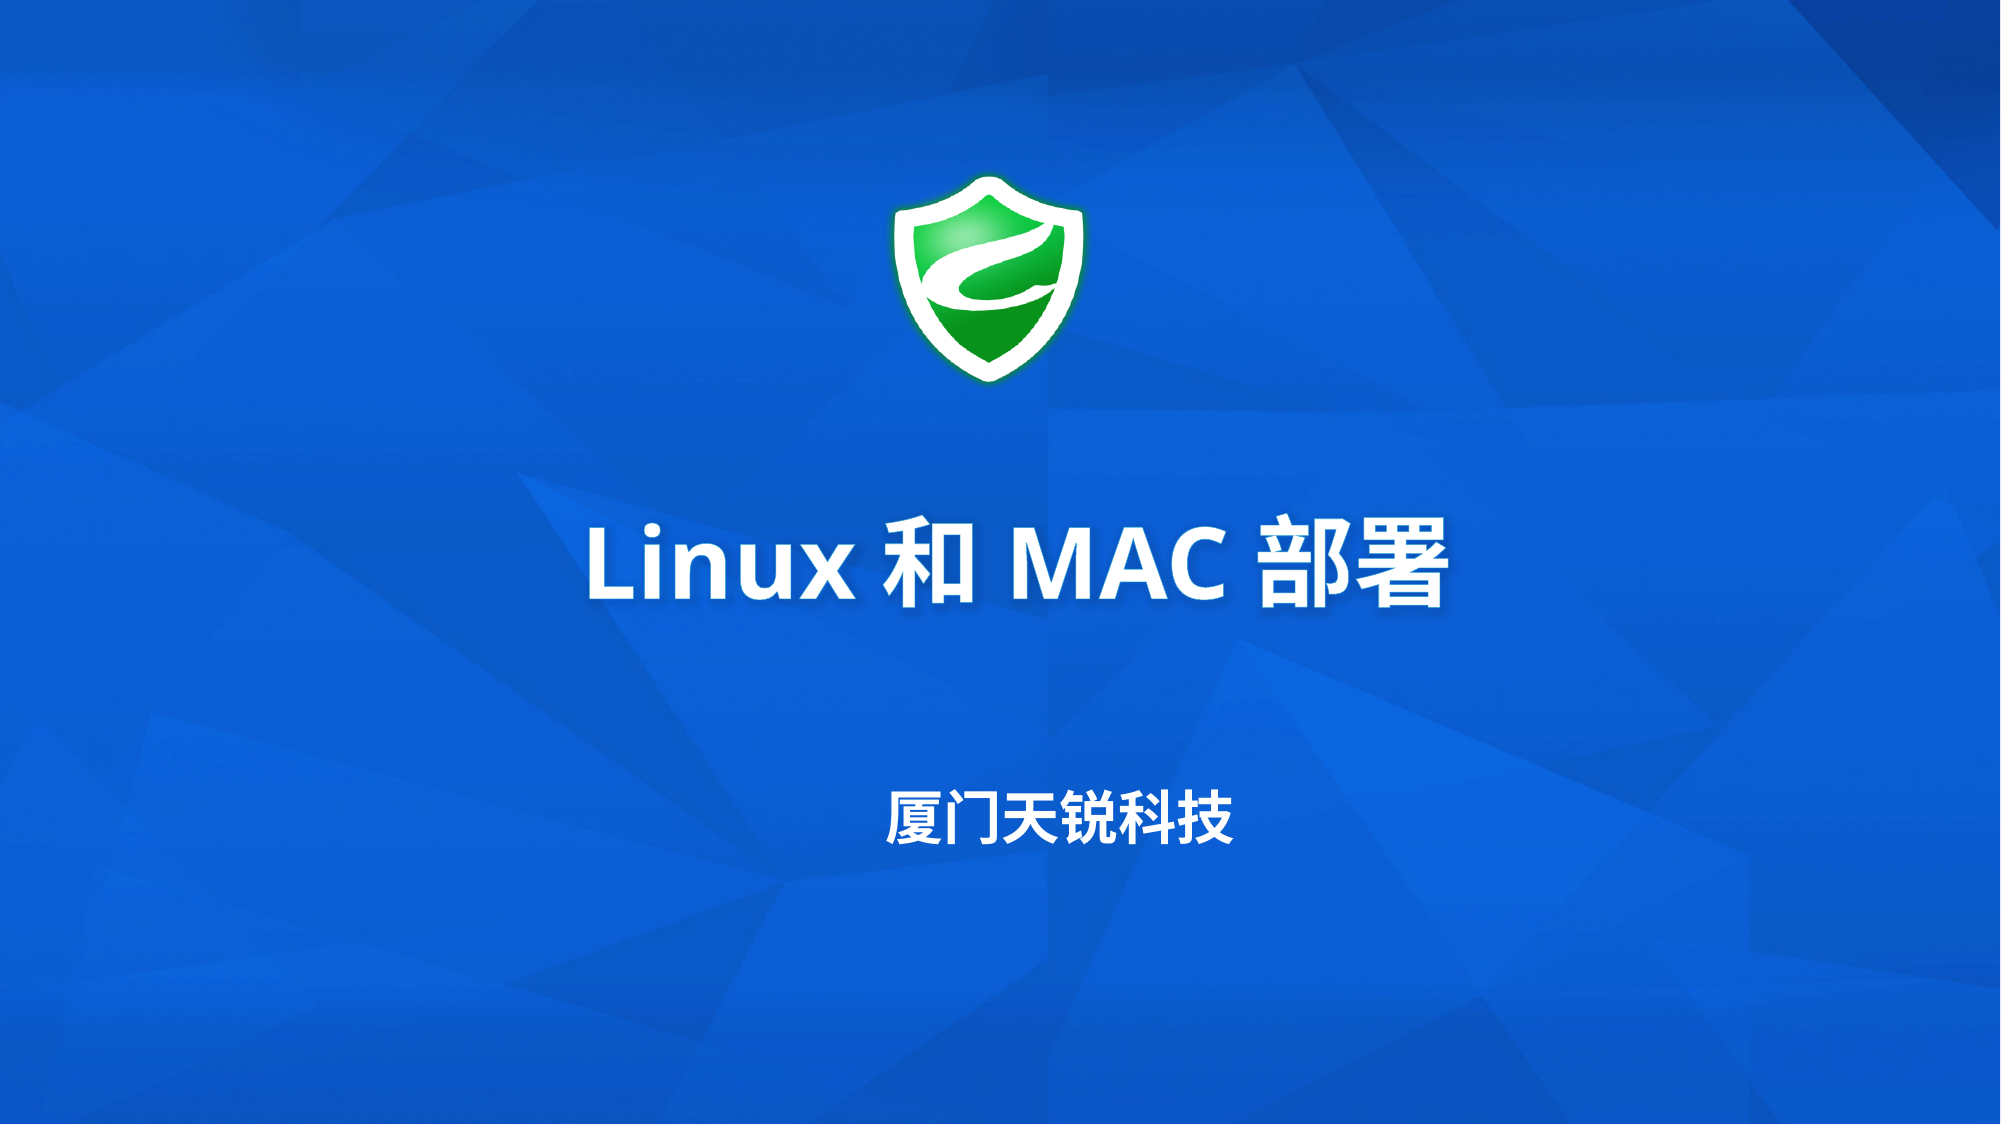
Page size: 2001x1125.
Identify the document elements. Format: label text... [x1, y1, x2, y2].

text_box Linux和MAC部署 [432, 491, 1601, 627]
picture [0, 0, 2001, 1124]
text_box 厦门天锐科技 [870, 773, 1274, 859]
